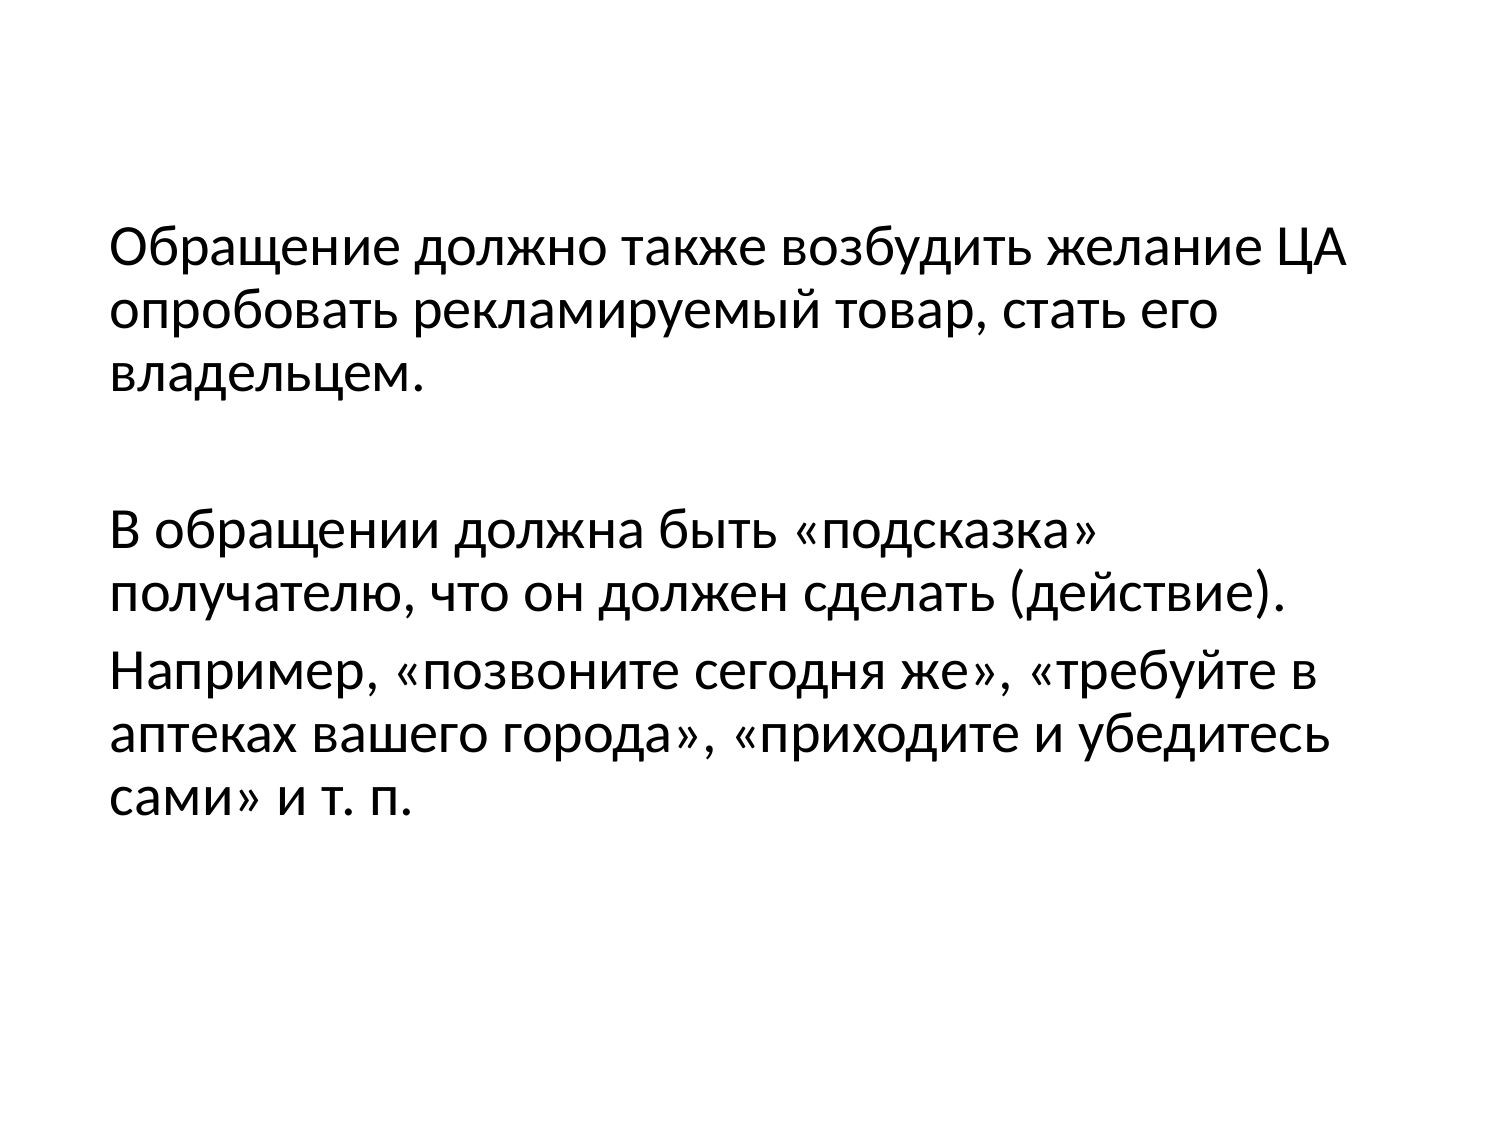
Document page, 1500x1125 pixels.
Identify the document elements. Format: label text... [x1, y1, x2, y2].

list Обращение должно также возбудить желание ЦА опробовать рекламируемый товар, стать его владельцем. В обращении должна быть «подсказка» получателю, что он должен сделать (действие). Например, «позвоните сегодня же», «требуйте в аптеках вашего города», «приходите и убедитесь сами» и т. п. [76, 208, 1425, 1079]
